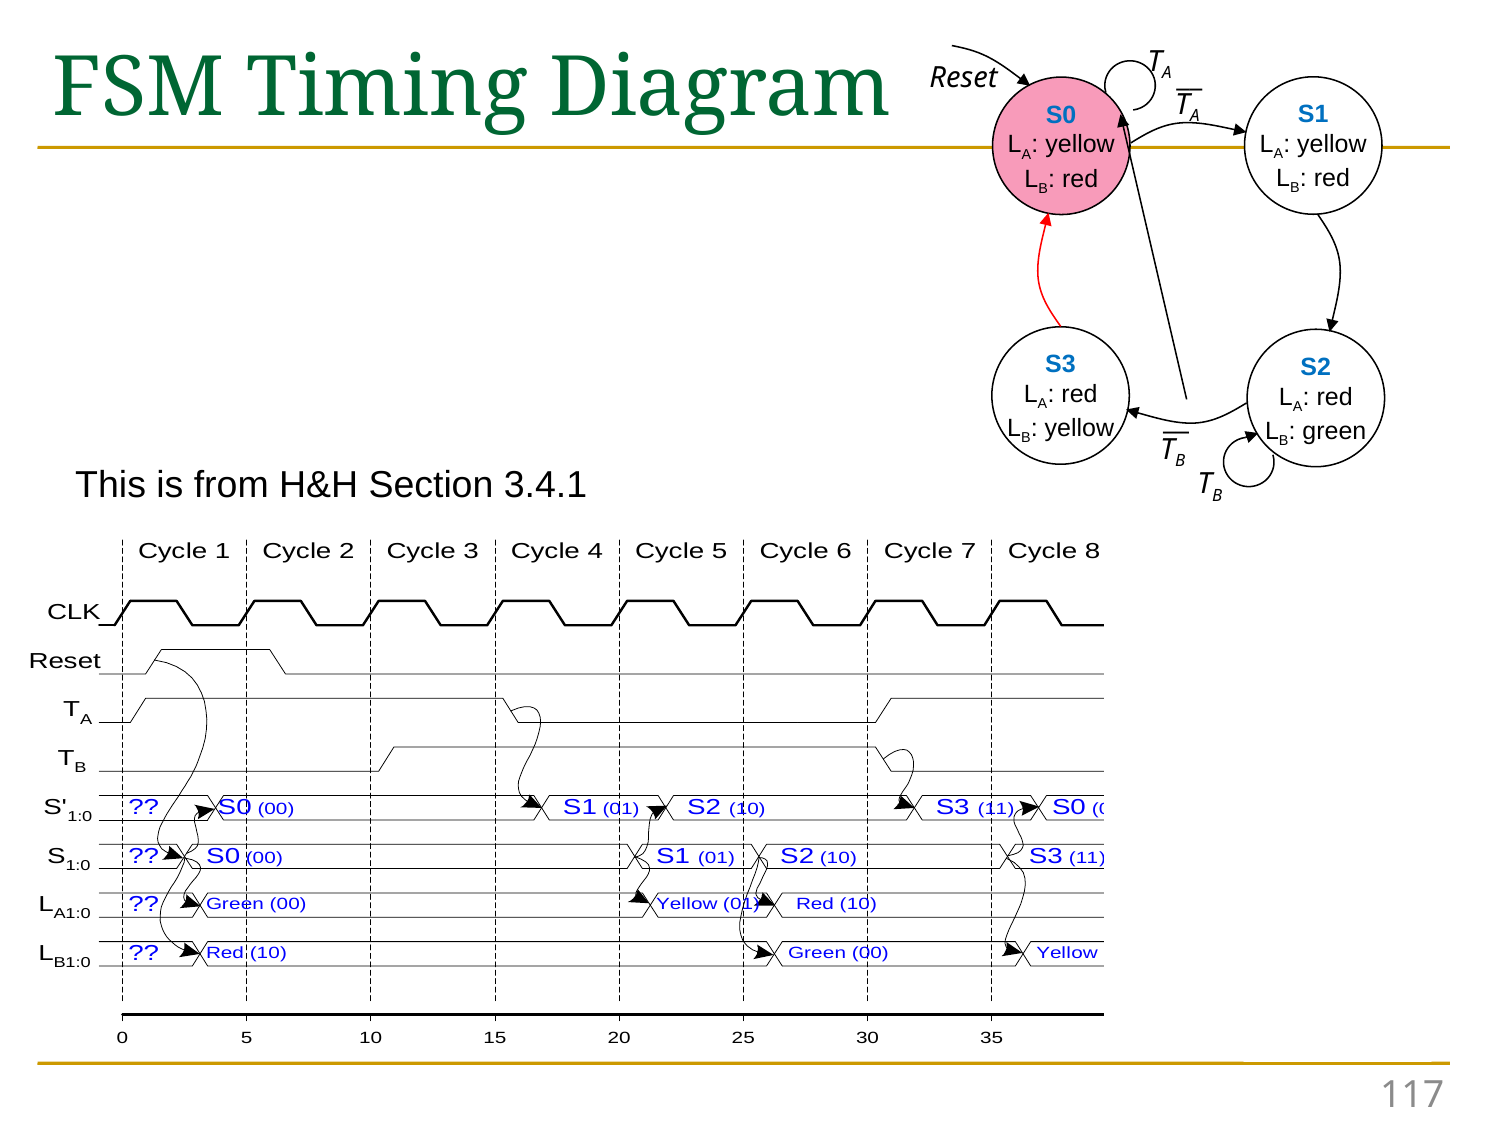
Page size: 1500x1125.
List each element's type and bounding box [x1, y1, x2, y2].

title [37, 24, 1450, 200]
slide_number [1121, 1066, 1460, 1125]
title [1143, 134, 1232, 200]
text_box [914, 35, 1397, 512]
list [0, 524, 1476, 1066]
title [1143, 90, 1160, 134]
title [1013, 78, 1026, 90]
text_box [60, 452, 603, 512]
